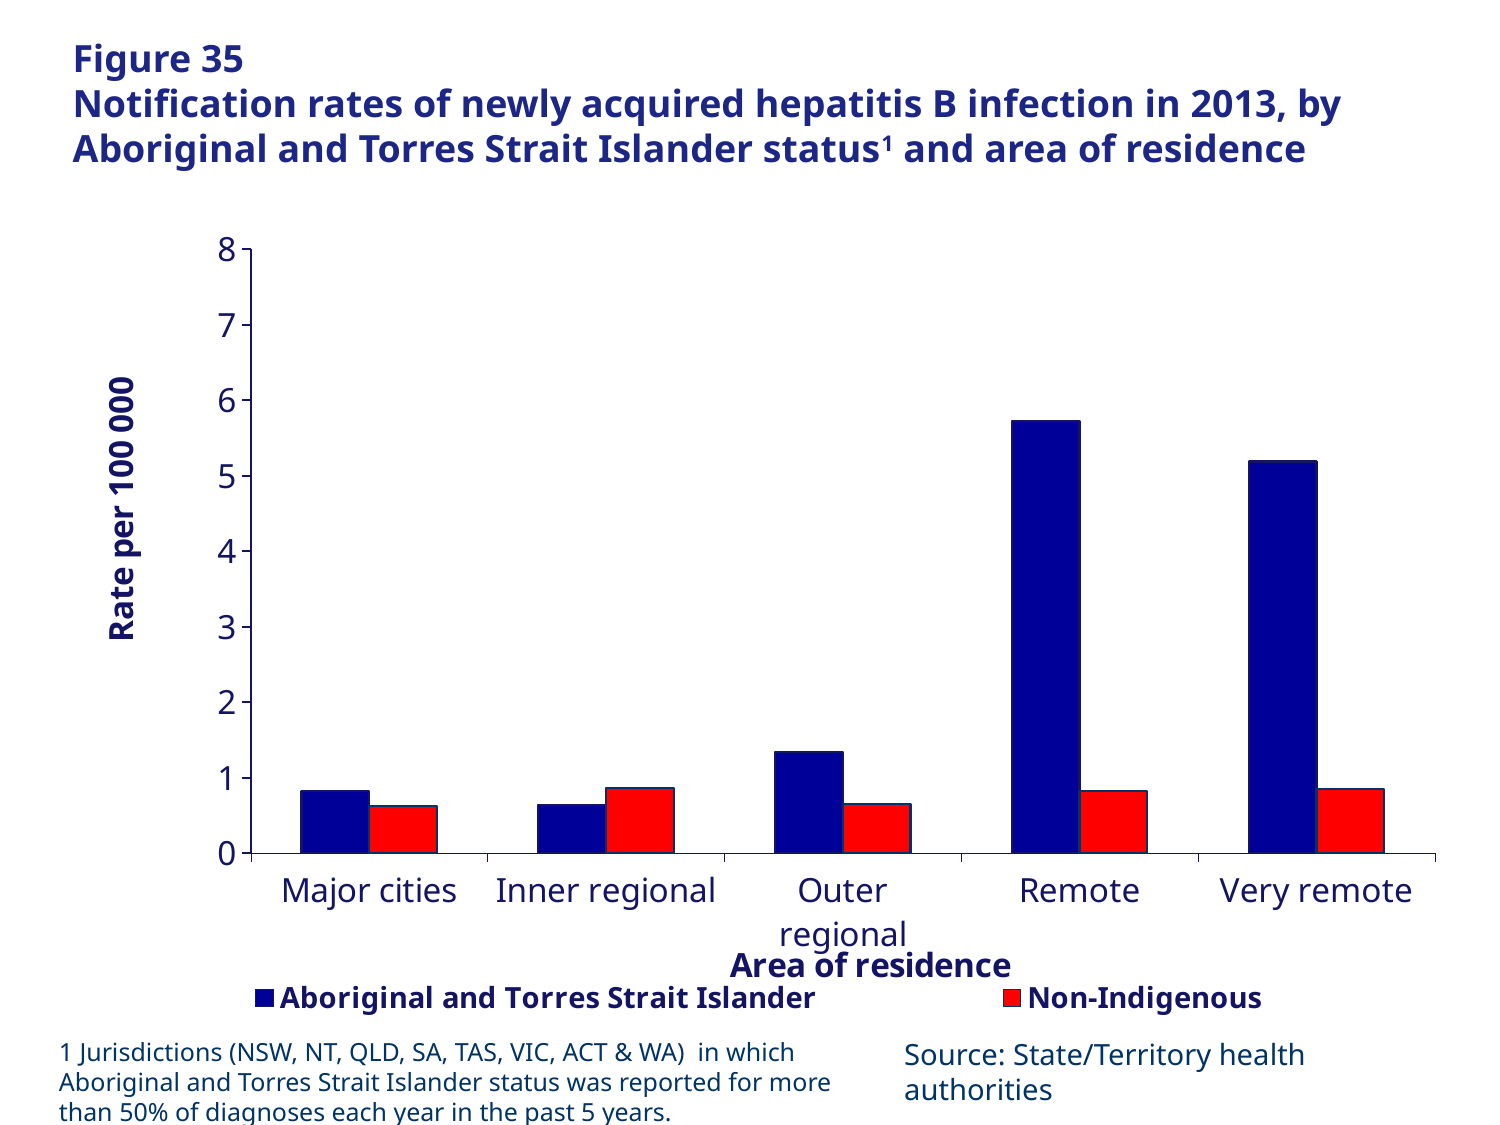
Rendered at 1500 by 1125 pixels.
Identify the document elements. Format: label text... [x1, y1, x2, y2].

title Figure 35 Notification rates of newly acquired hepatitis B infection in 2013, by Aboriginal and Torres Strait Islander status1 and area of residence [57, 27, 1423, 196]
text_box Source: State/Territory health authorities [889, 1037, 1444, 1114]
chart [79, 217, 1444, 1030]
text_box 1 Jurisdictions (NSW, NT, QLD, SA, TAS, VIC, ACT & WA) in which Aboriginal and Torres Strait Islander status was reported for more than 50% of diagnoses each year in the past 5 years. [44, 1028, 883, 1125]
